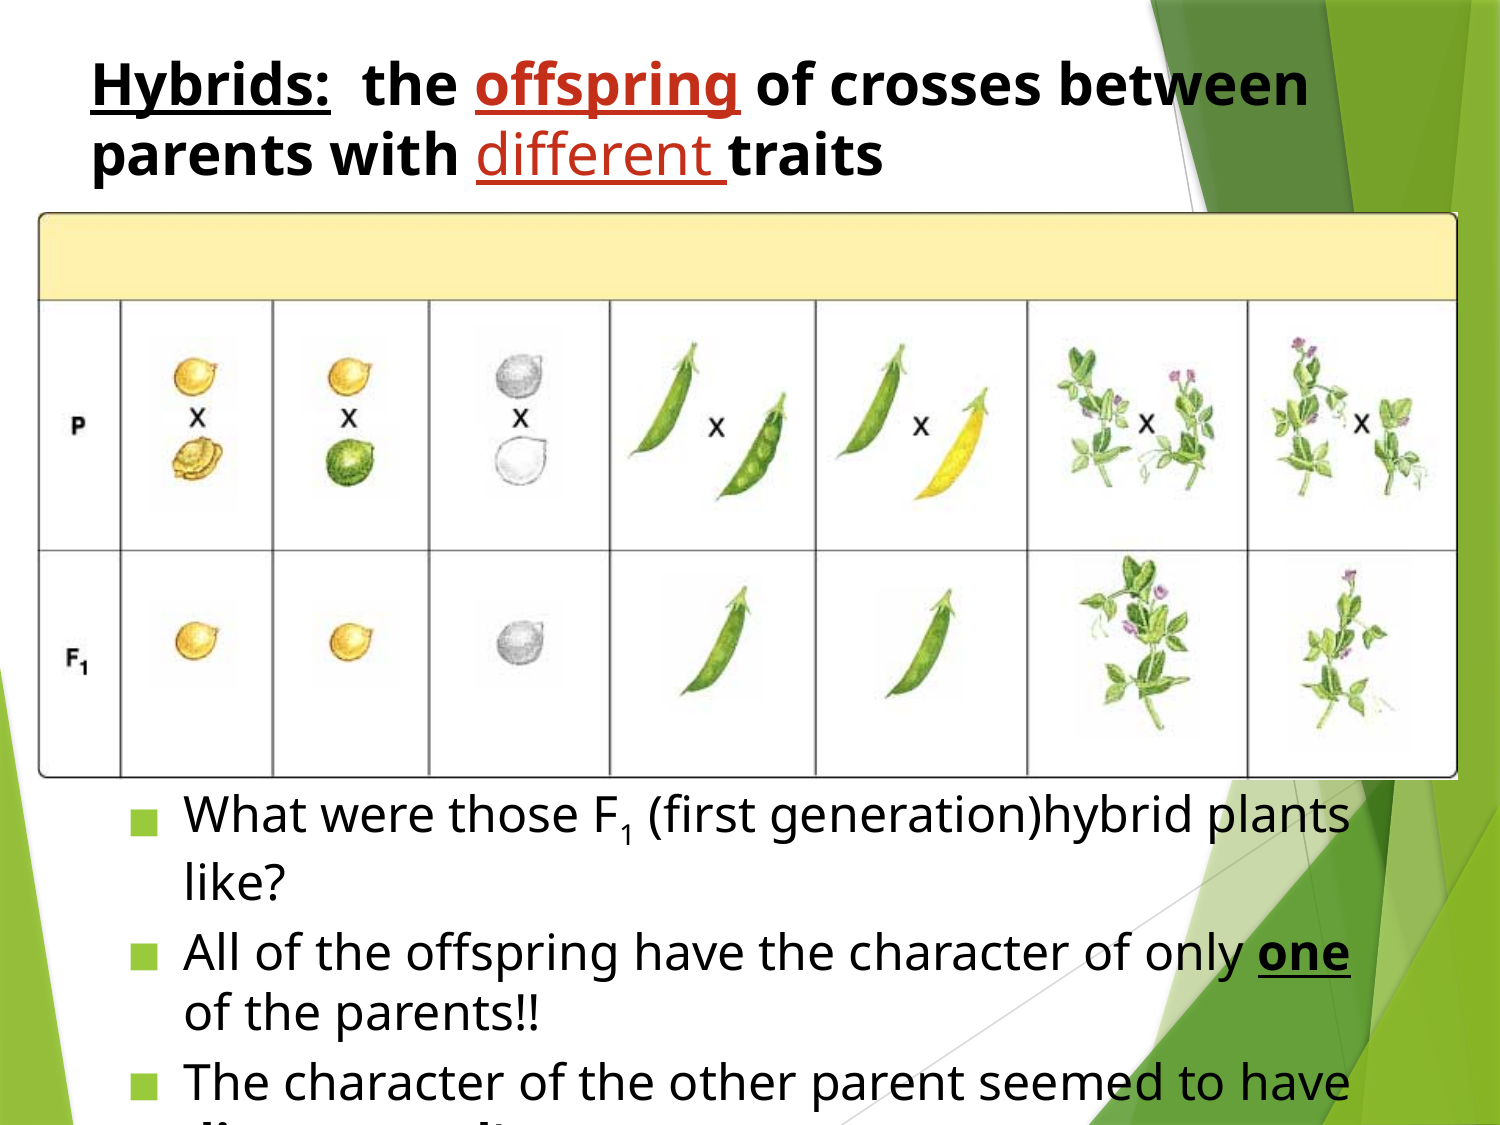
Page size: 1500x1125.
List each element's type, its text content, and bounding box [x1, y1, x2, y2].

picture [36, 211, 1459, 781]
title Hybrids: the offspring of crosses between parents with different traits [75, 0, 1451, 211]
list What were those F1 (first generation)hybrid plants like? All of the offspring have the character of only one of the parents!! The character of the other parent seemed to have disappeared! [112, 790, 1427, 1125]
